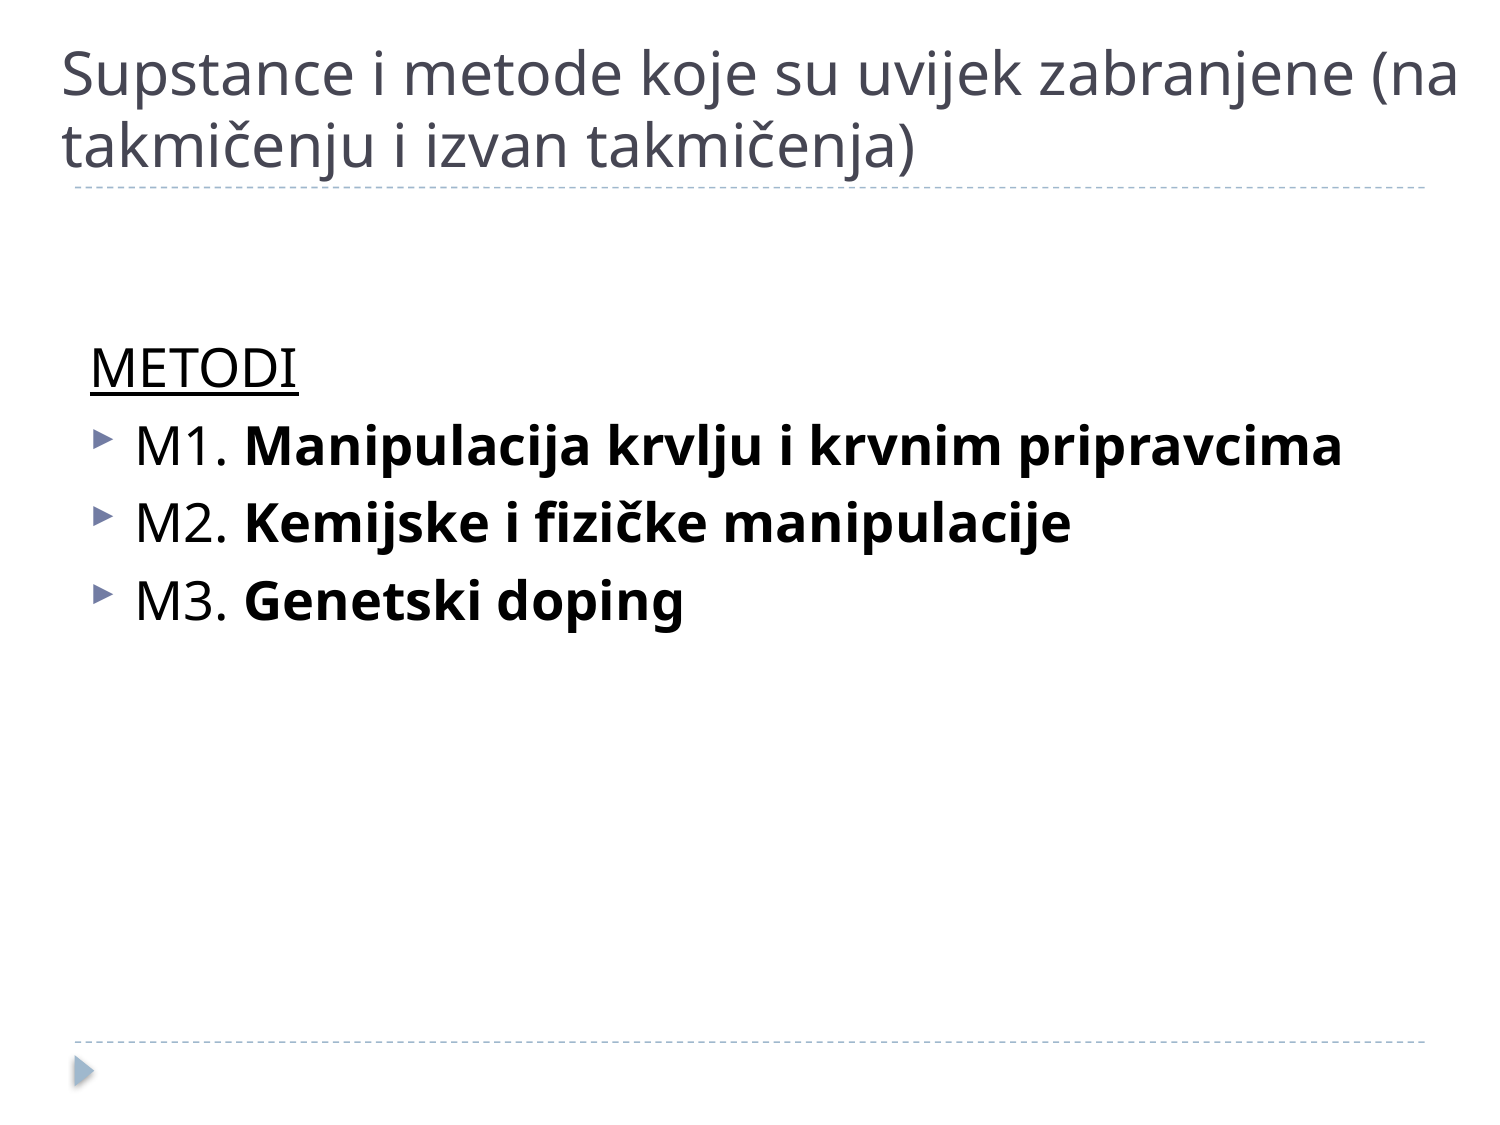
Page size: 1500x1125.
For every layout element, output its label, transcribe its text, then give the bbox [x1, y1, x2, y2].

title Supstance i metode koje su uvijek zabranjene (na takmičenju i izvan takmičenja) [46, 24, 1477, 188]
list METODI M1. Manipulacija krvlju i krvnim pripravcima M2. Kemijske i fizičke manipulacije M3. Genetski doping [75, 326, 1425, 1010]
